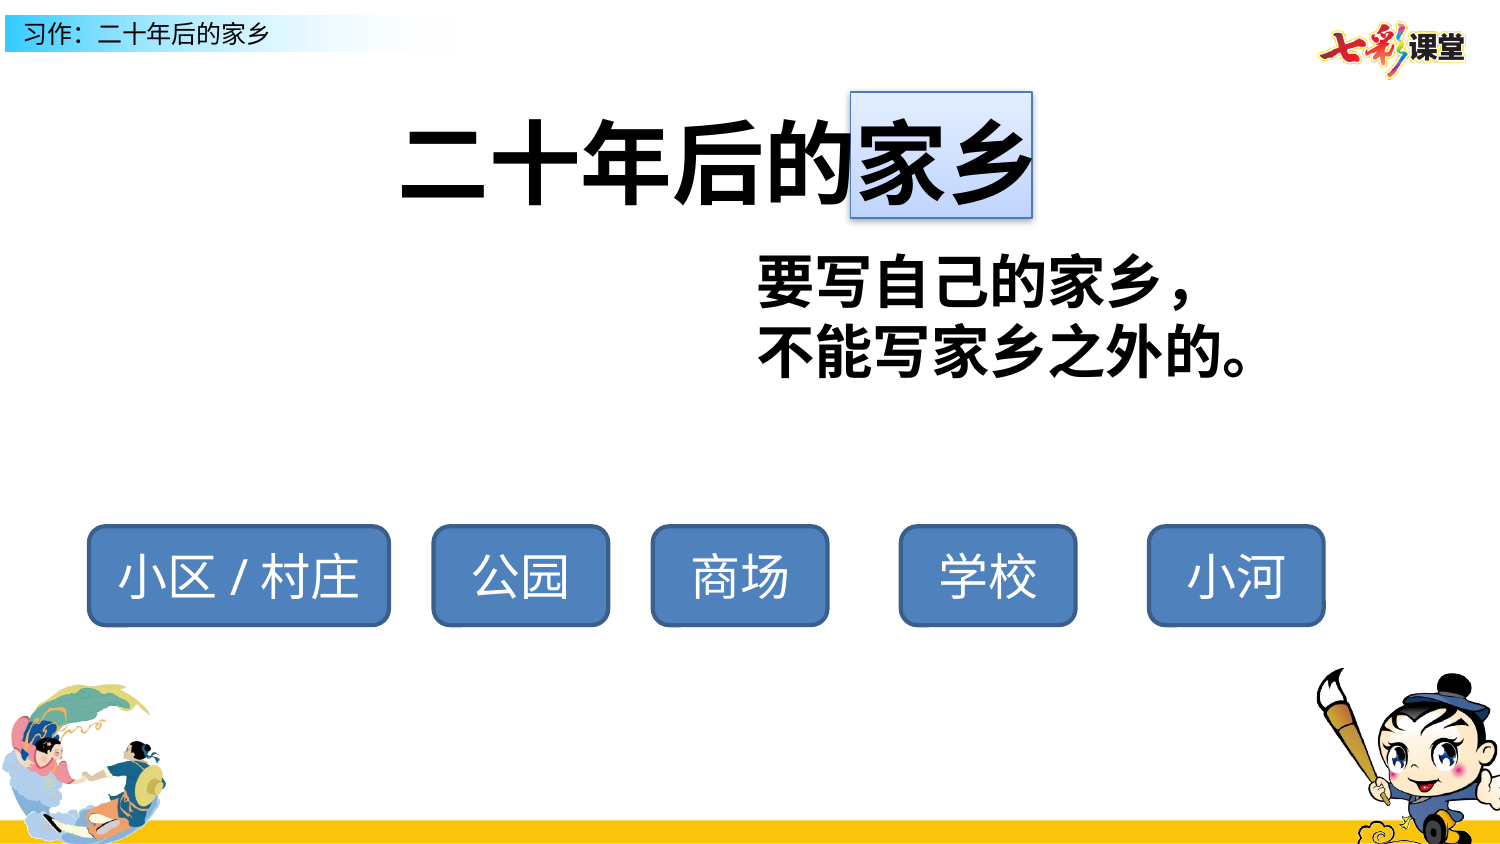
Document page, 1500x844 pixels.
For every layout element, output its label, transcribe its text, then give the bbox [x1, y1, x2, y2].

picture [1316, 20, 1468, 80]
picture [0, 667, 187, 844]
text_box 商场 [650, 524, 830, 628]
text_box 学校 [898, 524, 1078, 628]
text_box 要写自己的家乡， 不能写家乡之外的。 [741, 238, 1284, 393]
text_box 二十年后的家乡 [382, 98, 1165, 223]
picture [1316, 668, 1500, 844]
text_box 小河 [1146, 524, 1326, 628]
text_box [850, 91, 1033, 98]
text_box 小区/村庄 [86, 524, 392, 628]
text_box 公园 [431, 524, 611, 628]
